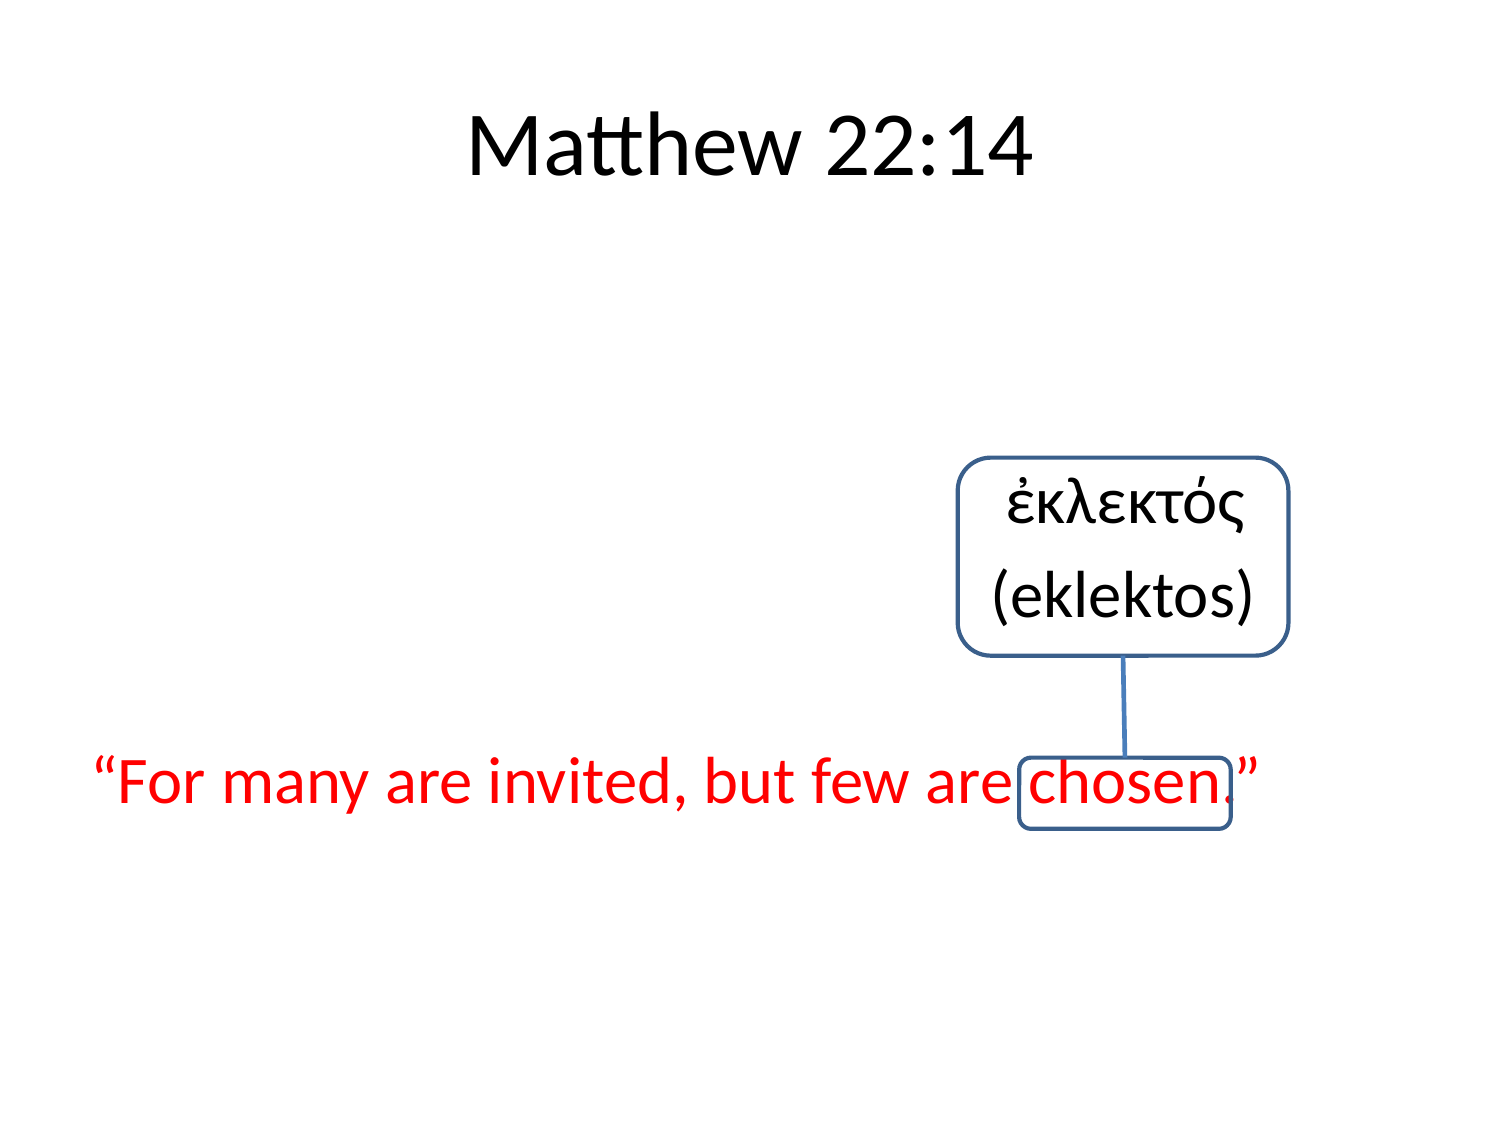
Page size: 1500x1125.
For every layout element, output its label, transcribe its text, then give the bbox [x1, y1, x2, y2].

list ἐκλεκτός (eklektos) “For many are invited, but few are chosen.” [75, 262, 1425, 1005]
text_box [1017, 755, 1233, 831]
title Matthew 22:14 [75, 45, 1425, 233]
text_box [955, 455, 1291, 658]
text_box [1122, 655, 1126, 758]
